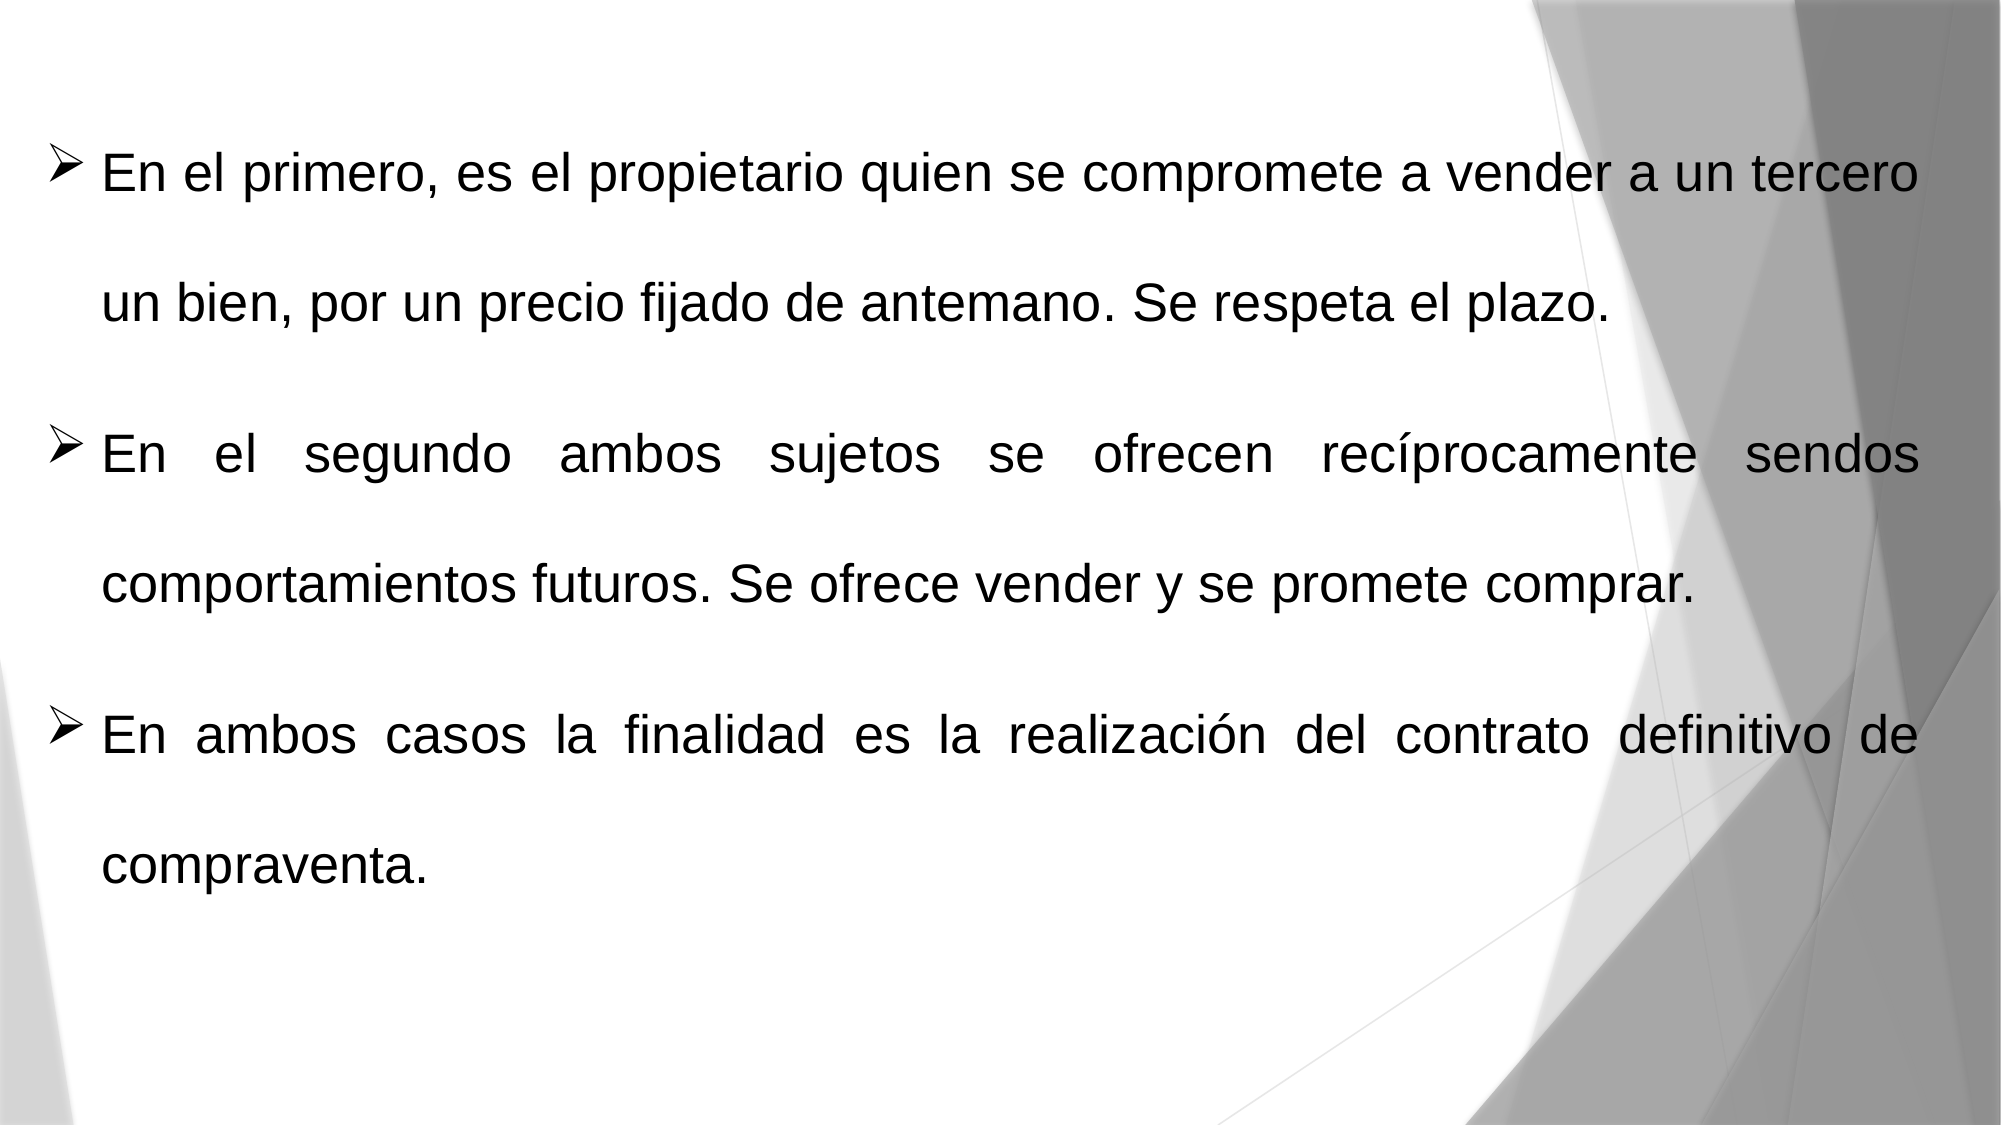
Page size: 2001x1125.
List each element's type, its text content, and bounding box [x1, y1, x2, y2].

list En el primero, es el propietario quien se compromete a vender a un tercero un bien, por un precio fijado de antemano. Se respeta el plazo. En el segundo ambos sujetos se ofrecen recíprocamente sendos comportamientos futuros. Se ofrece vender y se promete comprar. En ambos casos la finalidad es la realización del contrato definitivo de compraventa. [30, 64, 1939, 1106]
